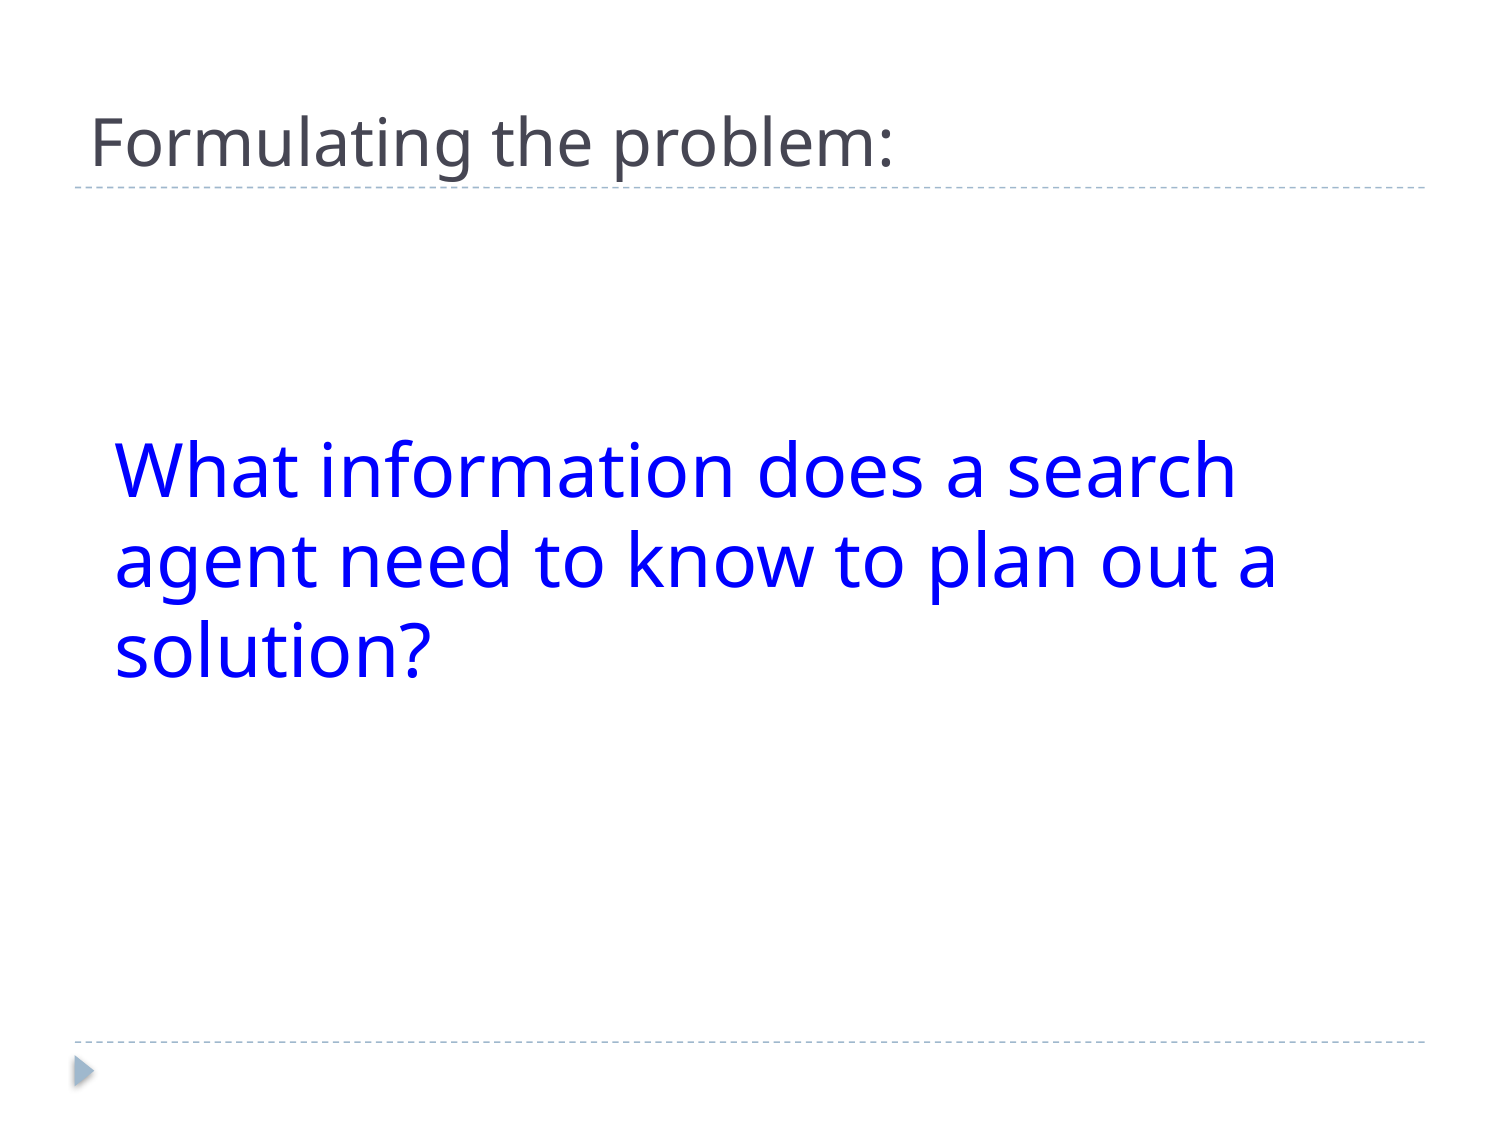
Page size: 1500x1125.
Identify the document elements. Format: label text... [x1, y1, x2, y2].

text_box What information does a search agent need to know to plan out a solution? [99, 415, 1450, 701]
title Formulating the problem: [75, 24, 1425, 188]
